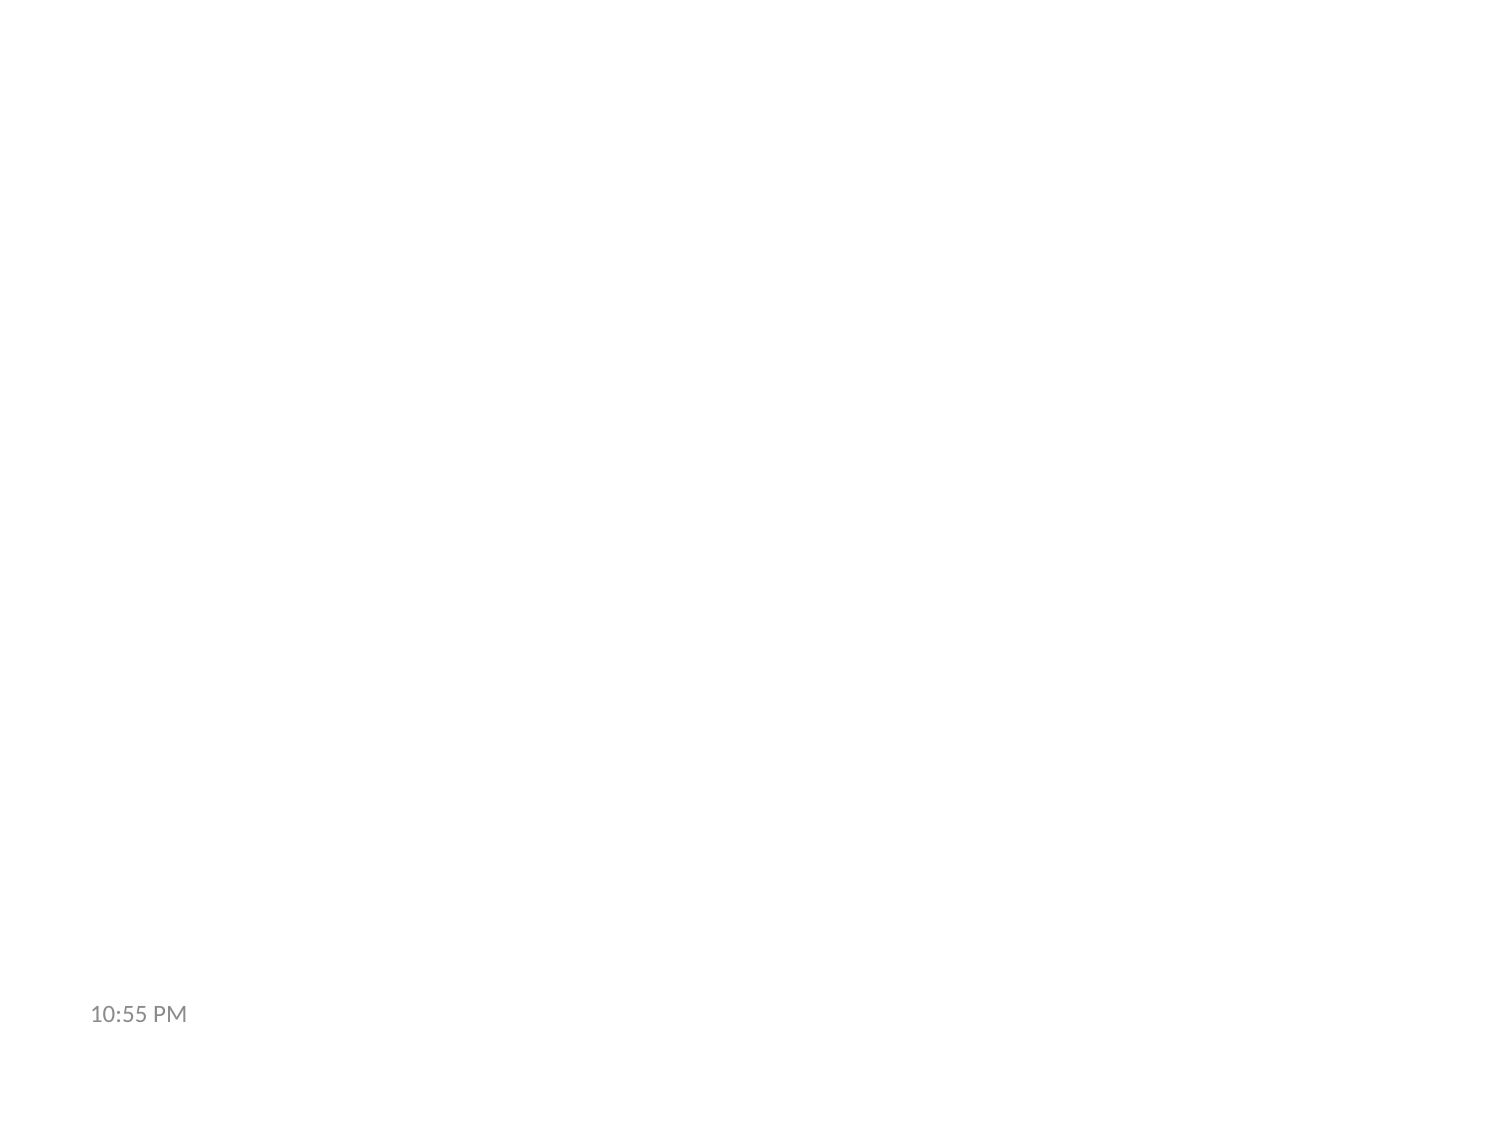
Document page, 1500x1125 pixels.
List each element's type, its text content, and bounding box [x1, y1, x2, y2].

text_box 3:35 PM [75, 982, 425, 1043]
